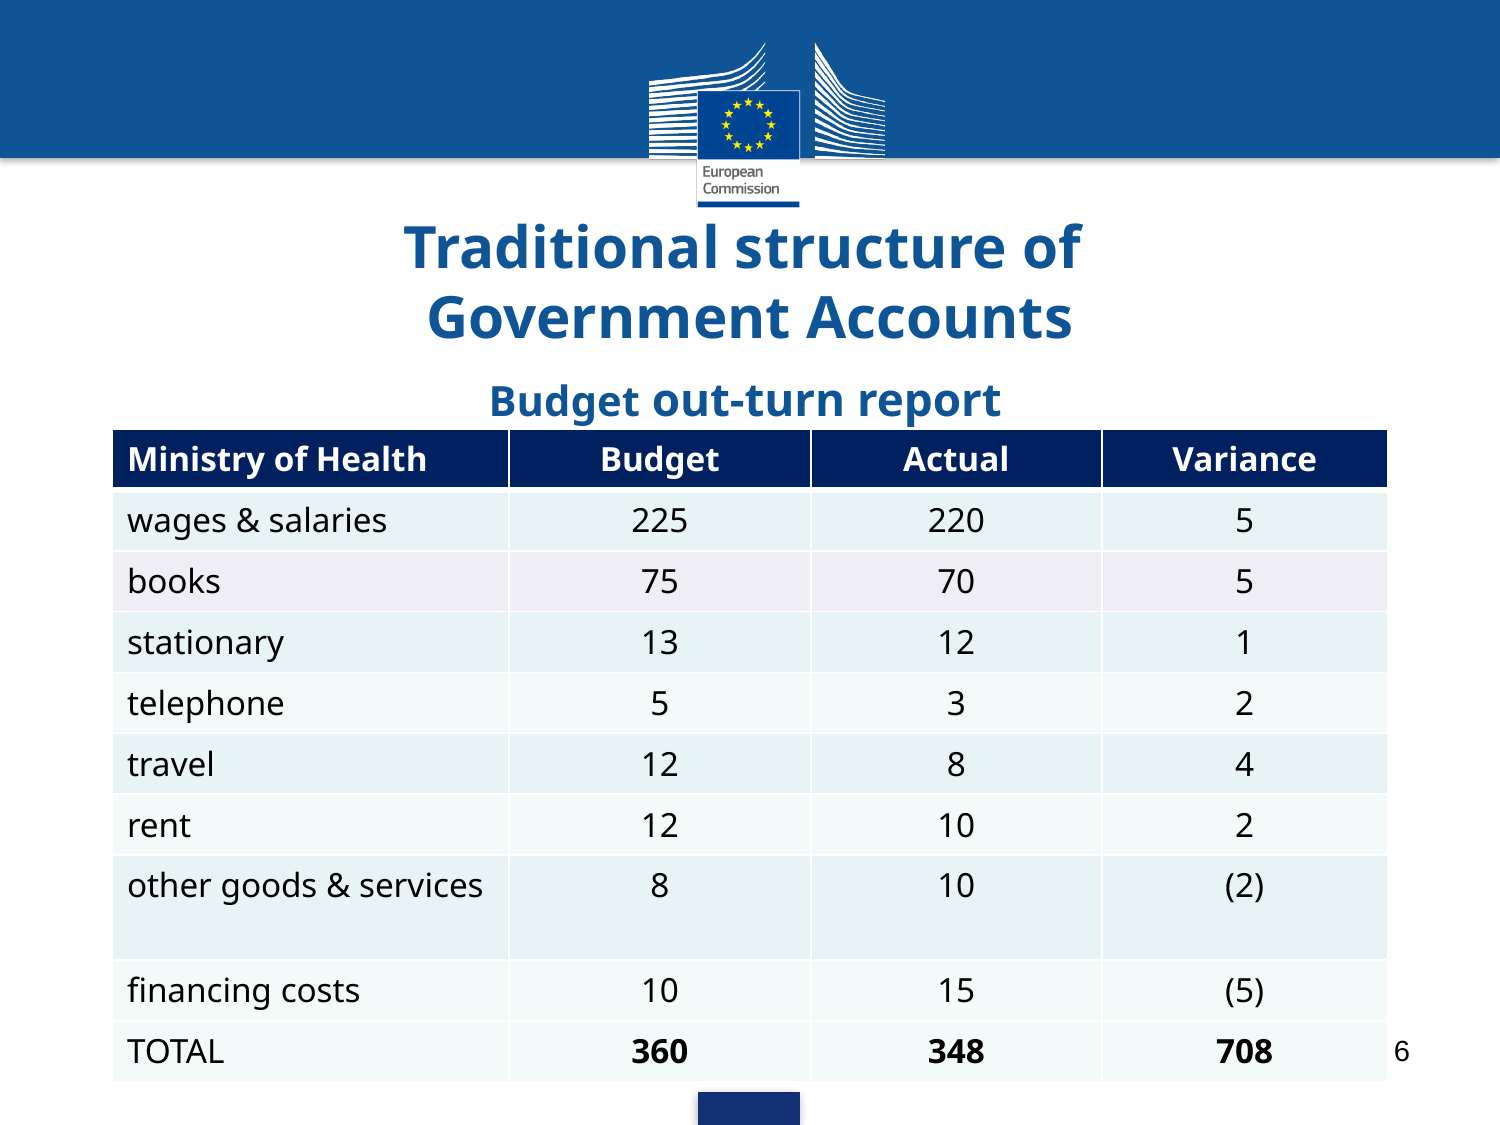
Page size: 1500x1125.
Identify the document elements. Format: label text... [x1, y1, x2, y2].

table_cell 4 [1103, 734, 1387, 793]
table_cell 220 [812, 493, 1101, 550]
table_cell financing costs [113, 961, 508, 1020]
table_cell 348 [812, 1022, 1101, 1081]
table_cell 13 [510, 612, 810, 672]
table_cell 5 [1103, 493, 1387, 550]
table_header Variance [1103, 430, 1387, 487]
title Budget out-turn report [70, 374, 1421, 433]
table_cell 5 [510, 673, 810, 732]
table_cell 12 [510, 734, 810, 793]
table_cell wages & salaries [113, 493, 508, 550]
table_cell travel [113, 734, 508, 793]
table_header Budget [510, 430, 810, 487]
table_cell 70 [812, 552, 1101, 611]
table_cell 3 [812, 673, 1101, 732]
table_cell (2) [1103, 856, 1387, 959]
slide_number 6 [1074, 1024, 1426, 1103]
table_cell TOTAL [113, 1022, 508, 1081]
table_cell rent [113, 795, 508, 854]
picture [649, 42, 885, 186]
table_cell 10 [812, 856, 1101, 959]
text_box Traditional structure of Government Accounts [0, 186, 1500, 374]
table_cell 10 [812, 795, 1101, 854]
table_cell other goods & services [113, 856, 508, 959]
table_cell 15 [812, 961, 1101, 1020]
table_cell 225 [510, 493, 810, 550]
table_cell telephone [113, 673, 508, 732]
table_cell 12 [812, 612, 1101, 672]
table_cell stationary [113, 612, 508, 672]
table_cell 12 [510, 795, 810, 854]
table_cell 2 [1103, 673, 1387, 732]
table_cell 8 [510, 856, 810, 959]
table_header Actual [812, 430, 1101, 487]
table_cell 10 [510, 961, 810, 1020]
table_cell books [113, 552, 508, 611]
table_cell 360 [510, 1022, 810, 1081]
table_cell 1 [1103, 612, 1387, 672]
table_cell 2 [1103, 795, 1387, 854]
table_cell 5 [1103, 552, 1387, 611]
table_header Ministry of Health [113, 430, 508, 487]
table_cell (5) [1103, 961, 1387, 1020]
table_cell 75 [510, 552, 810, 611]
table_cell 8 [812, 734, 1101, 793]
